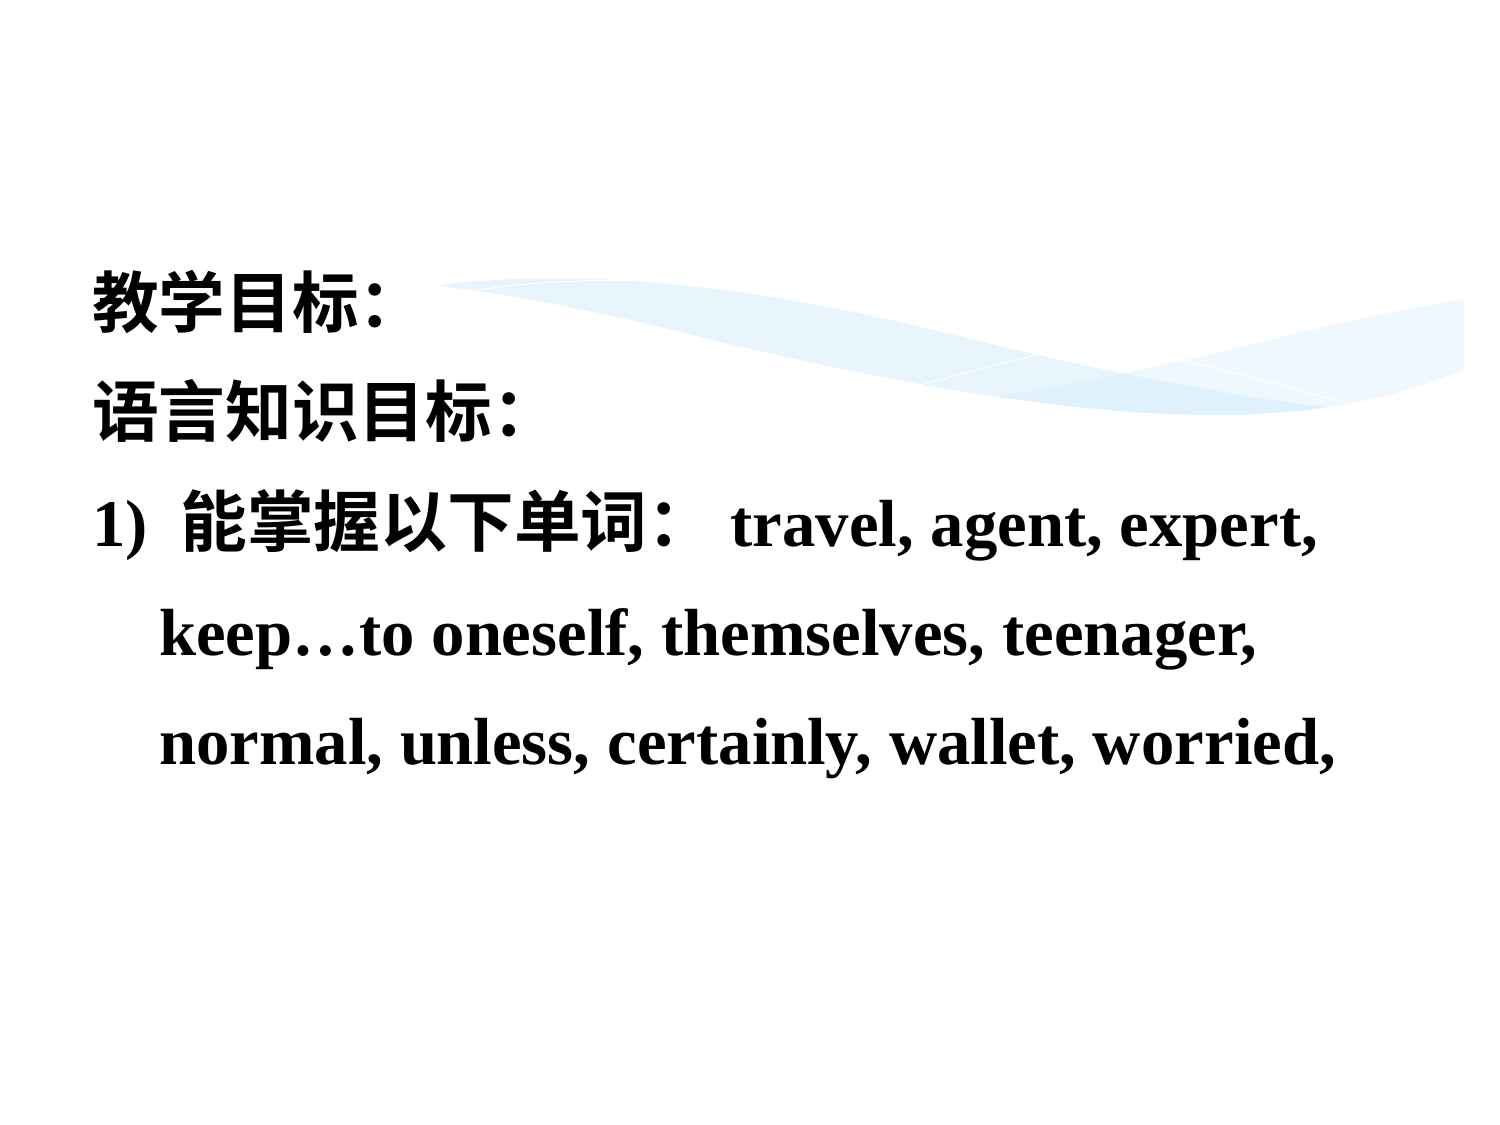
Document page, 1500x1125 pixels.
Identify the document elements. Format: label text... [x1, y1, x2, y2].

text_box 教学目标： 语言知识目标： 1) 能掌握以下单词：travel, agent, expert, keep…to oneself, themselves, teenager, normal, unless, certainly, wallet, worried, [77, 237, 1413, 875]
